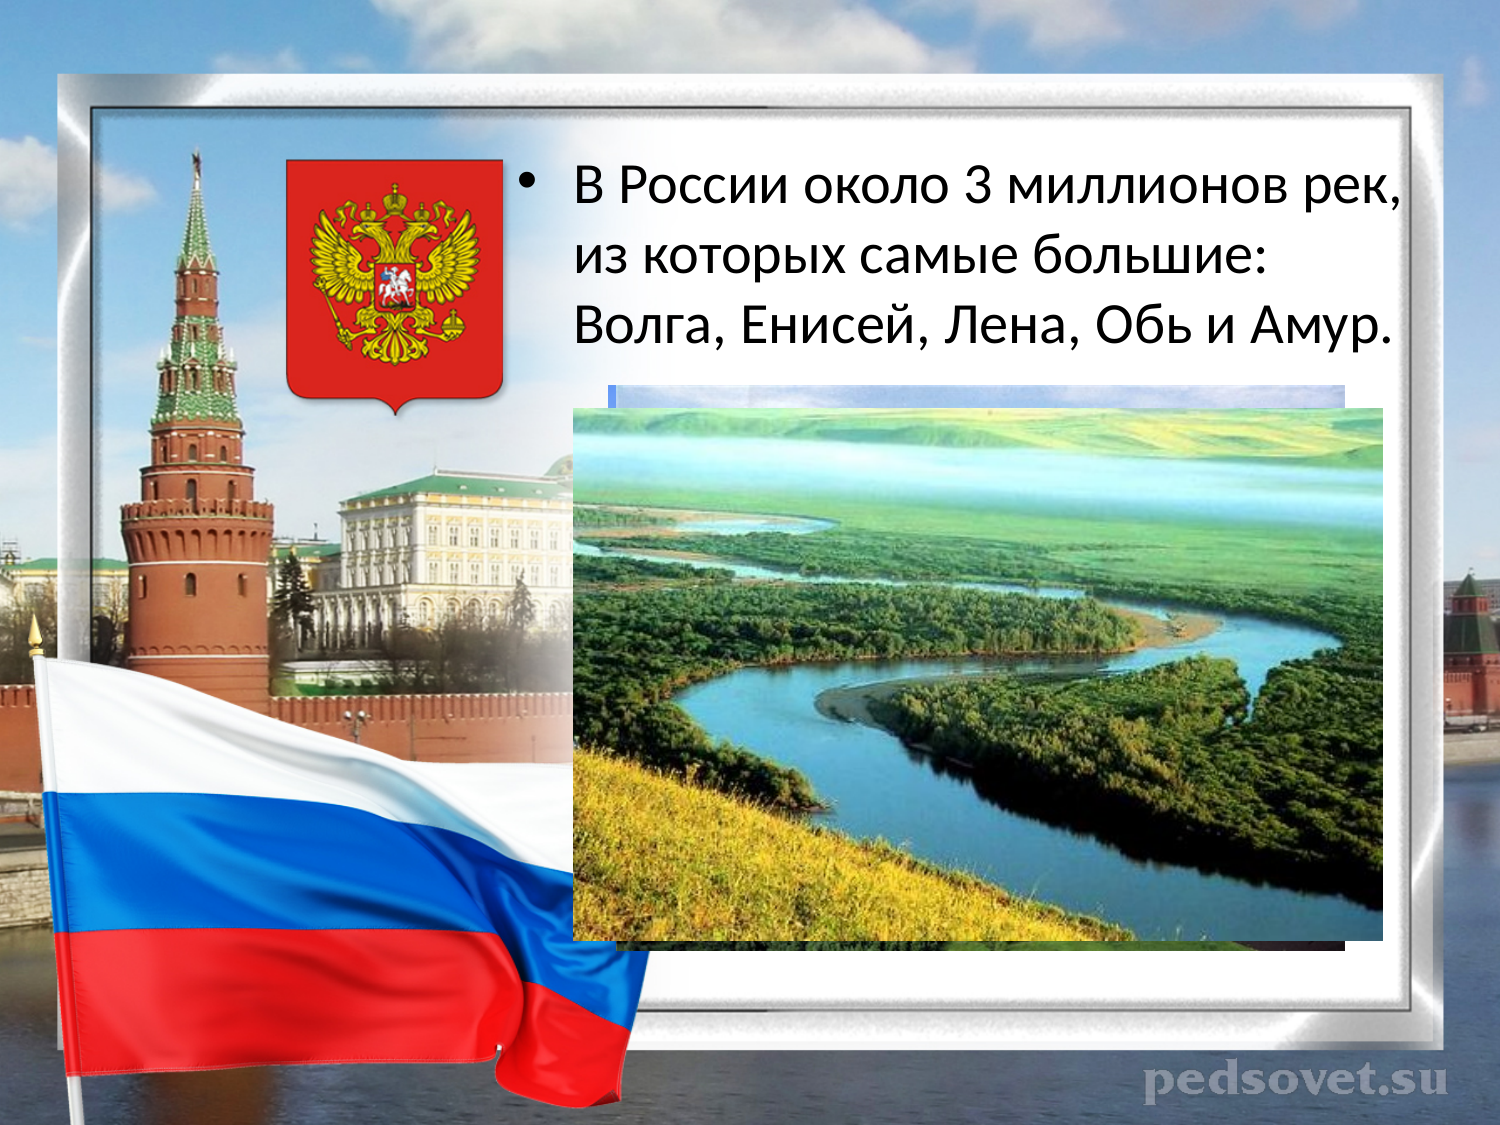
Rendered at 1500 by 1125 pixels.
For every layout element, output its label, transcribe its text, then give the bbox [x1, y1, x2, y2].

list В России около 3 миллионов рек, из которых самые большие: Волга, Енисей, Лена, Обь и Амур. [501, 137, 1425, 1005]
picture [0, 0, 1500, 1125]
